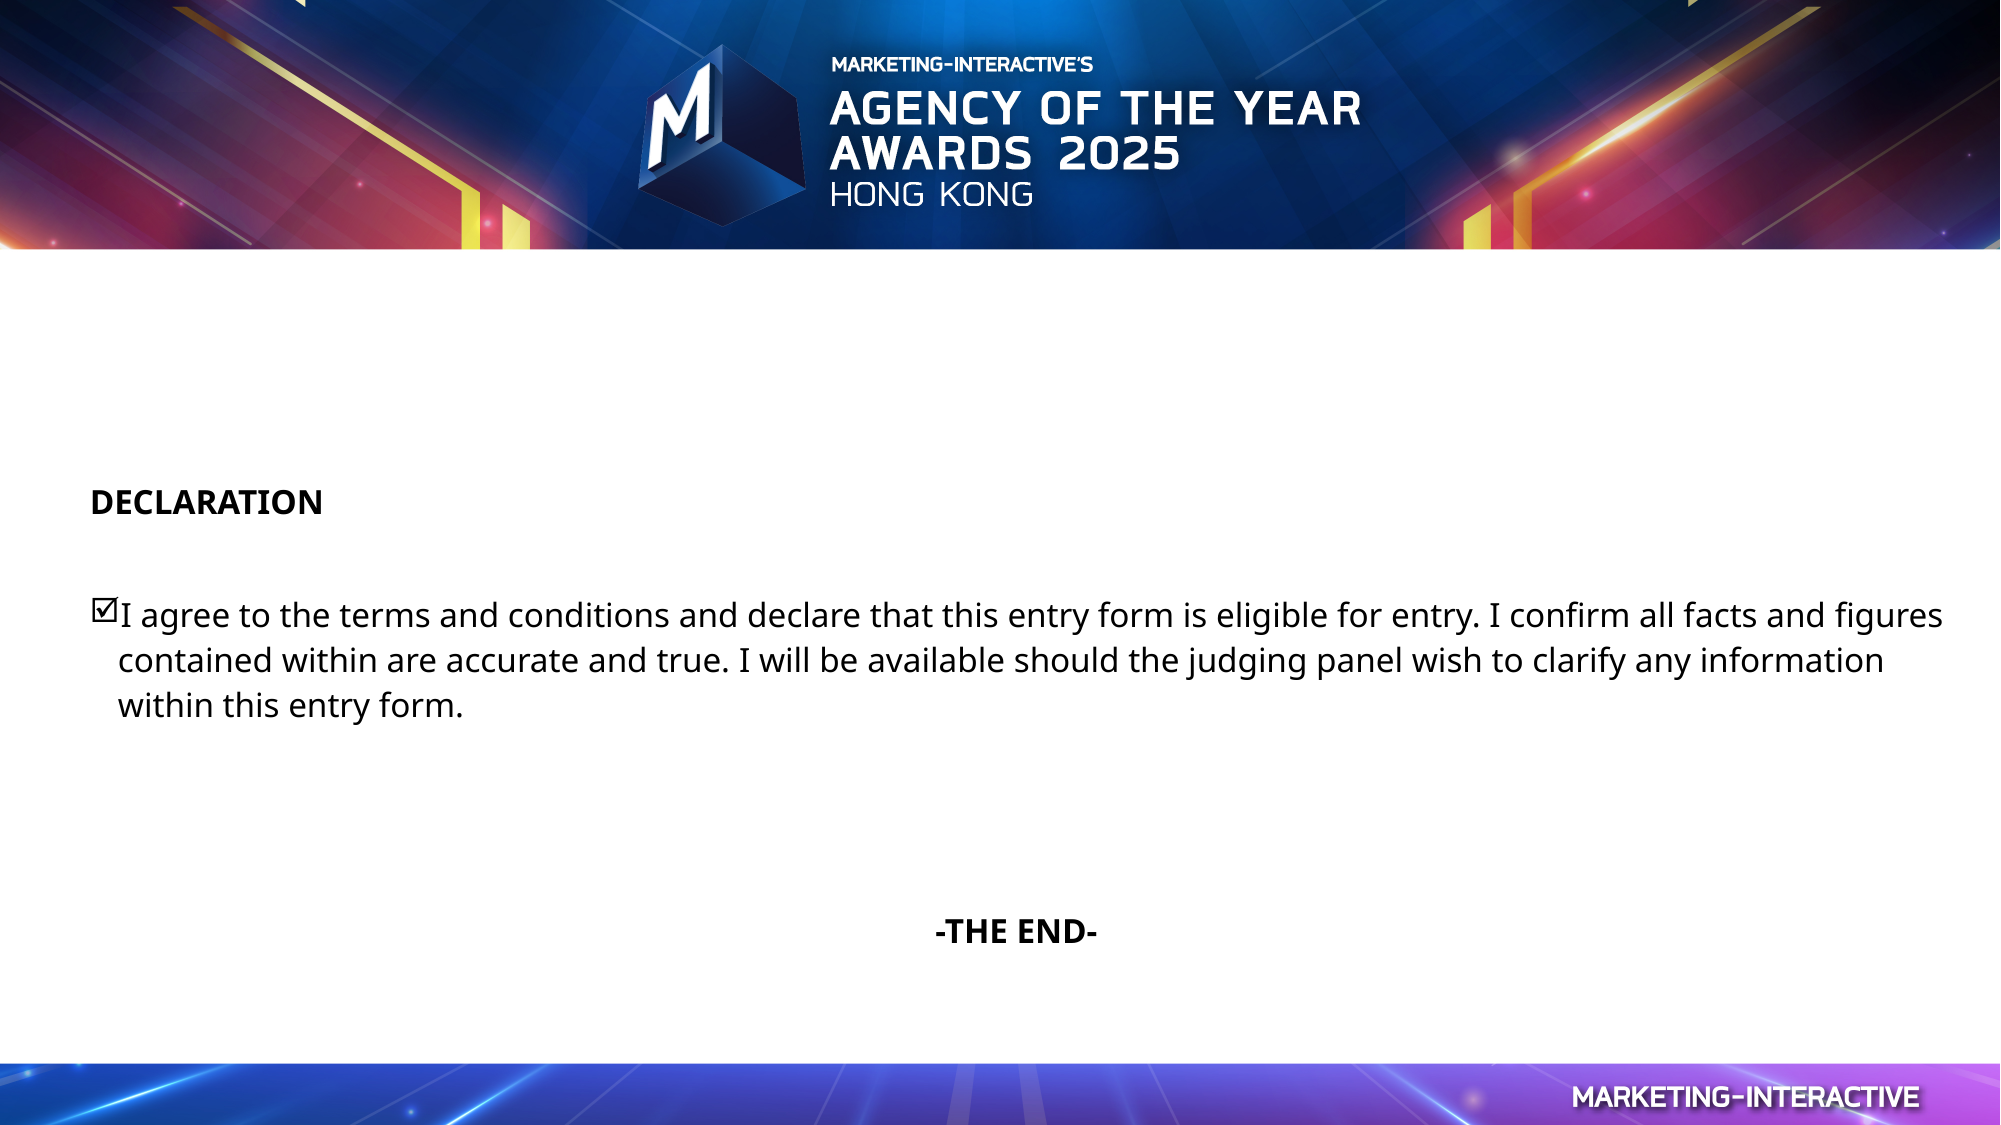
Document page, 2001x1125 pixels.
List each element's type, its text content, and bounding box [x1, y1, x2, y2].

table_header DECLARATION I agree to the terms and conditions and declare that this entry form is eligible for entry. I confirm all facts and figures contained within are accurate and true. I will be available should the judging panel wish to clarify any information within this entry form. -THE END- [75, 247, 1967, 959]
picture [0, 0, 2000, 1125]
